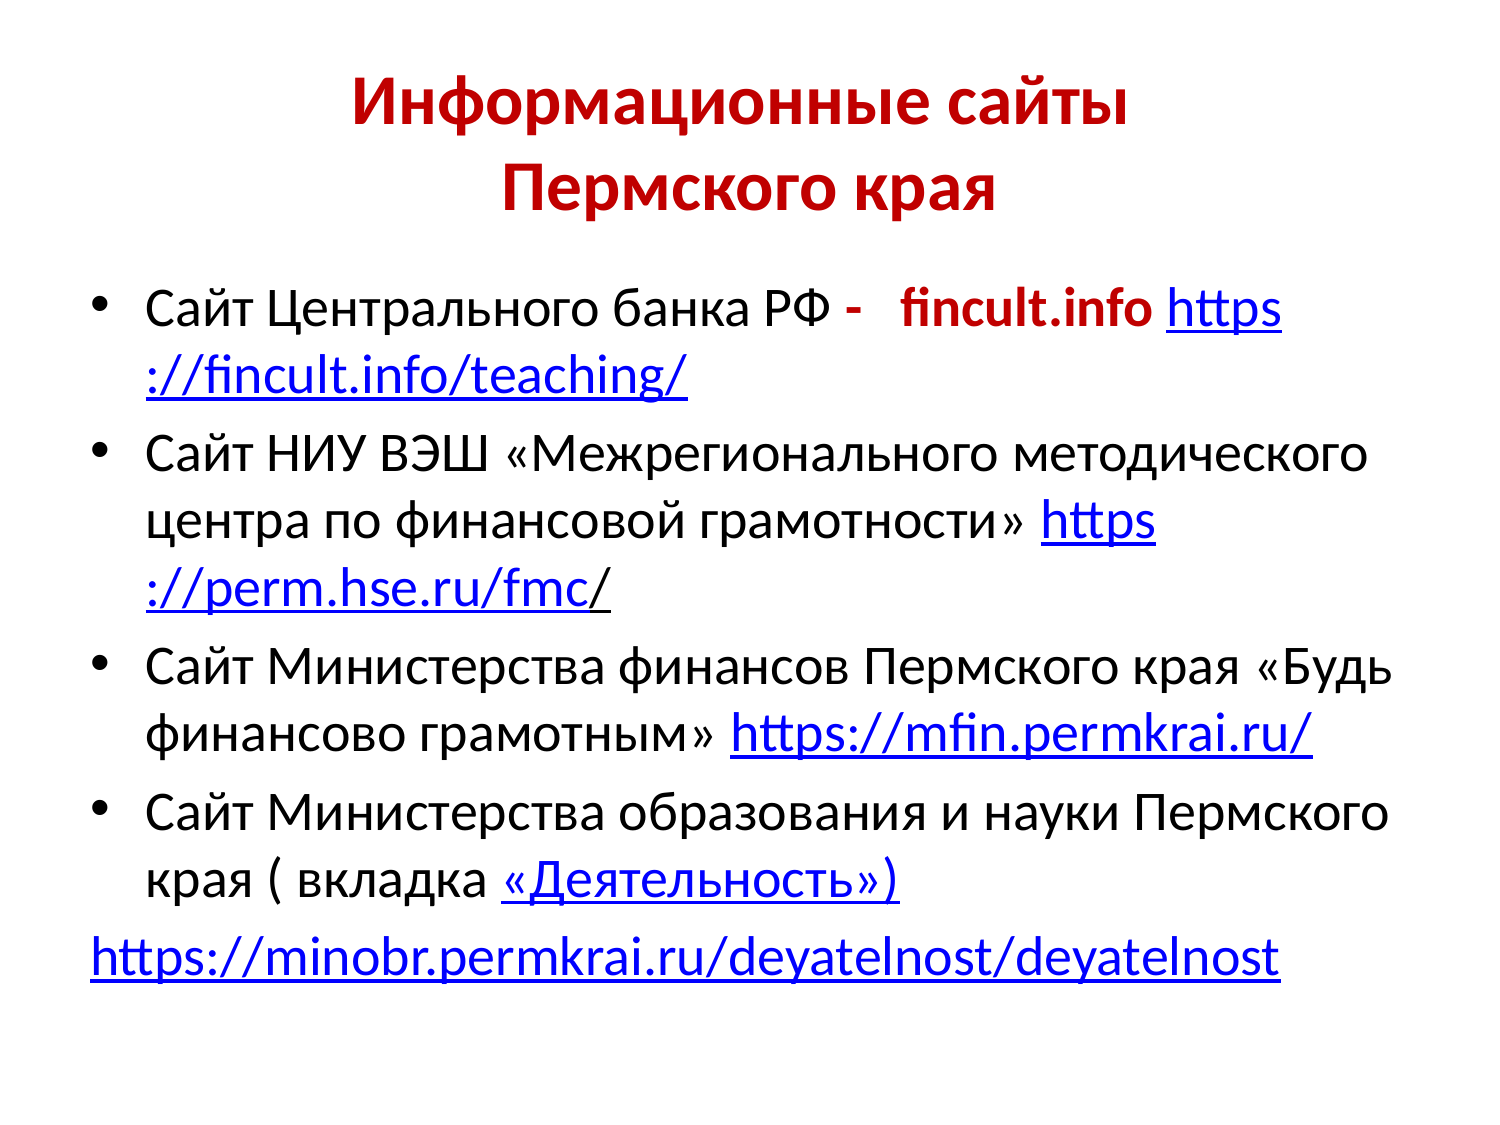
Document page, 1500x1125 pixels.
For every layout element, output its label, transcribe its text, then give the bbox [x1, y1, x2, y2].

list Сайт Центрального банка РФ - fincult.info https://fincult.info/teaching/ Сайт НИУ ВЭШ «Межрегионального методического центра по финансовой грамотности» https://perm.hse.ru/fmc/ Сайт Министерства финансов Пермского края «Будь финансово грамотным» https://mfin.permkrai.ru/ Сайт Министерства образования и науки Пермского края ( вкладка «Деятельность») https://minobr.permkrai.ru/deyatelnost/deyatelnost [75, 262, 1425, 1005]
title Информационные сайты Пермского края [75, 45, 1425, 233]
